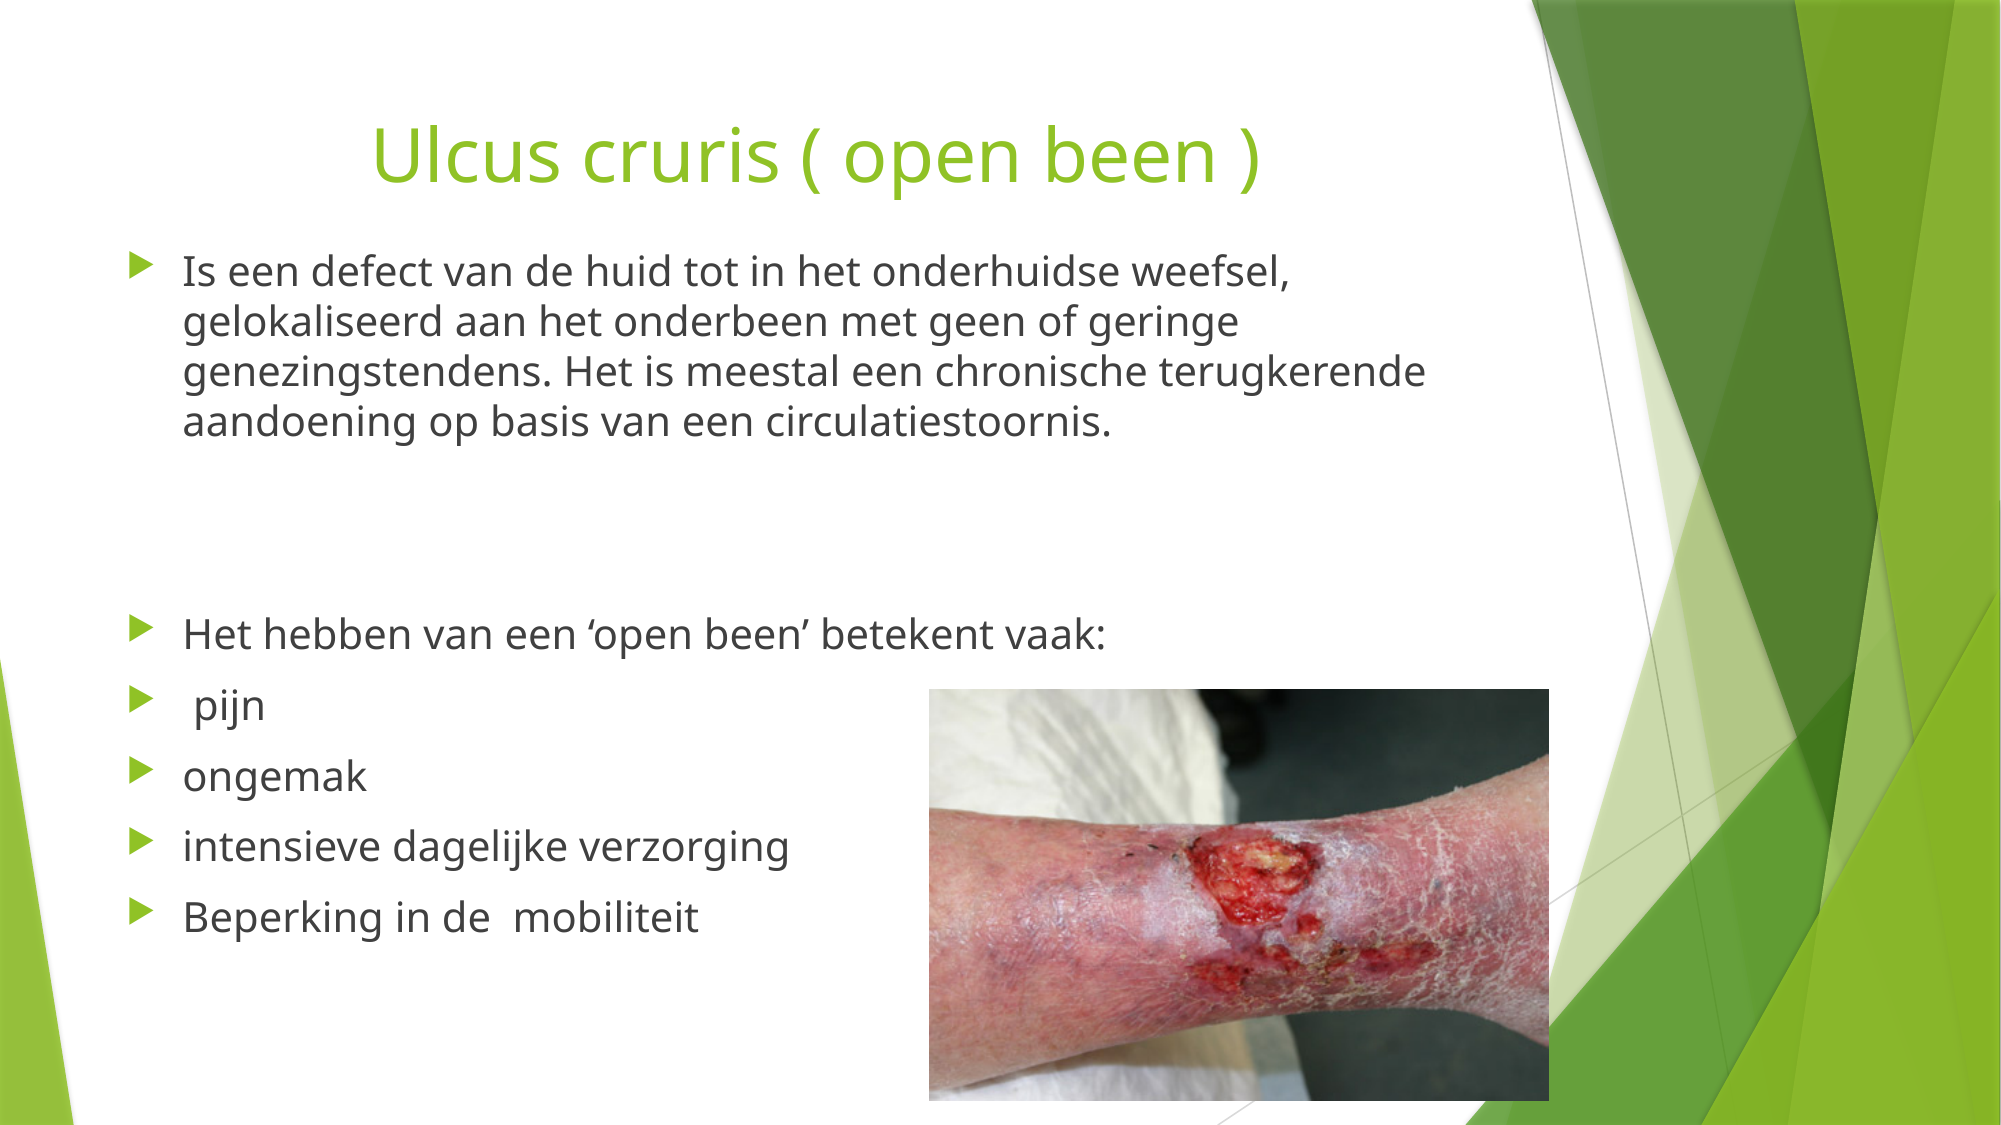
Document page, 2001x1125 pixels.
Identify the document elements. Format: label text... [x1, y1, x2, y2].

title Ulcus cruris ( open been ) [111, 99, 1522, 237]
list Is een defect van de huid tot in het onderhuidse weefsel, gelokaliseerd aan het onderbeen met geen of geringe genezingstendens. Het is meestal een chronische terugkerende aandoening op basis van een circulatiestoornis. Het hebben van een ‘open been’ betekent vaak: pijn ongemak intensieve dagelijke verzorging Beperking in de mobiliteit [111, 237, 1522, 874]
picture [929, 689, 1549, 1102]
